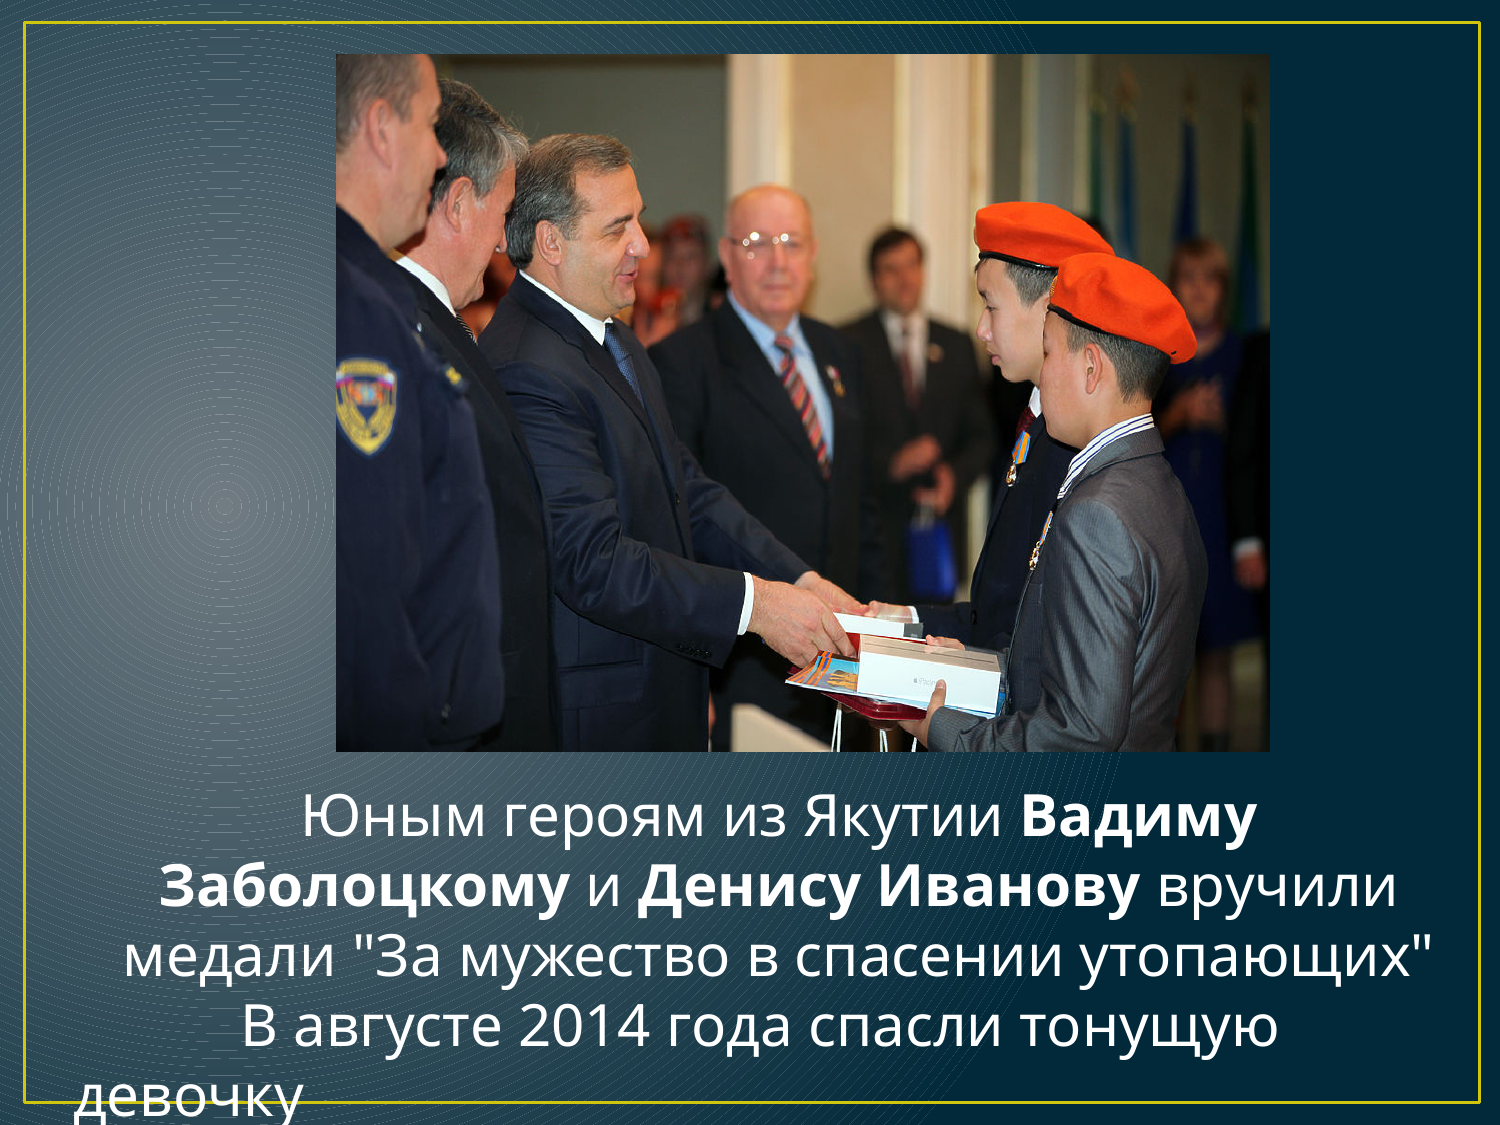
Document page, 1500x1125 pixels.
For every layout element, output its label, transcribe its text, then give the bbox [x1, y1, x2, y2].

picture [336, 48, 1269, 752]
picture [1077, 755, 1093, 764]
text_box Юным героям из Якутии Вадиму Заболоцкому и Денису Иванову вручили медали "За мужество в спасении утопающих" В августе 2014 года спасли тонущую девочку [58, 770, 1500, 1125]
